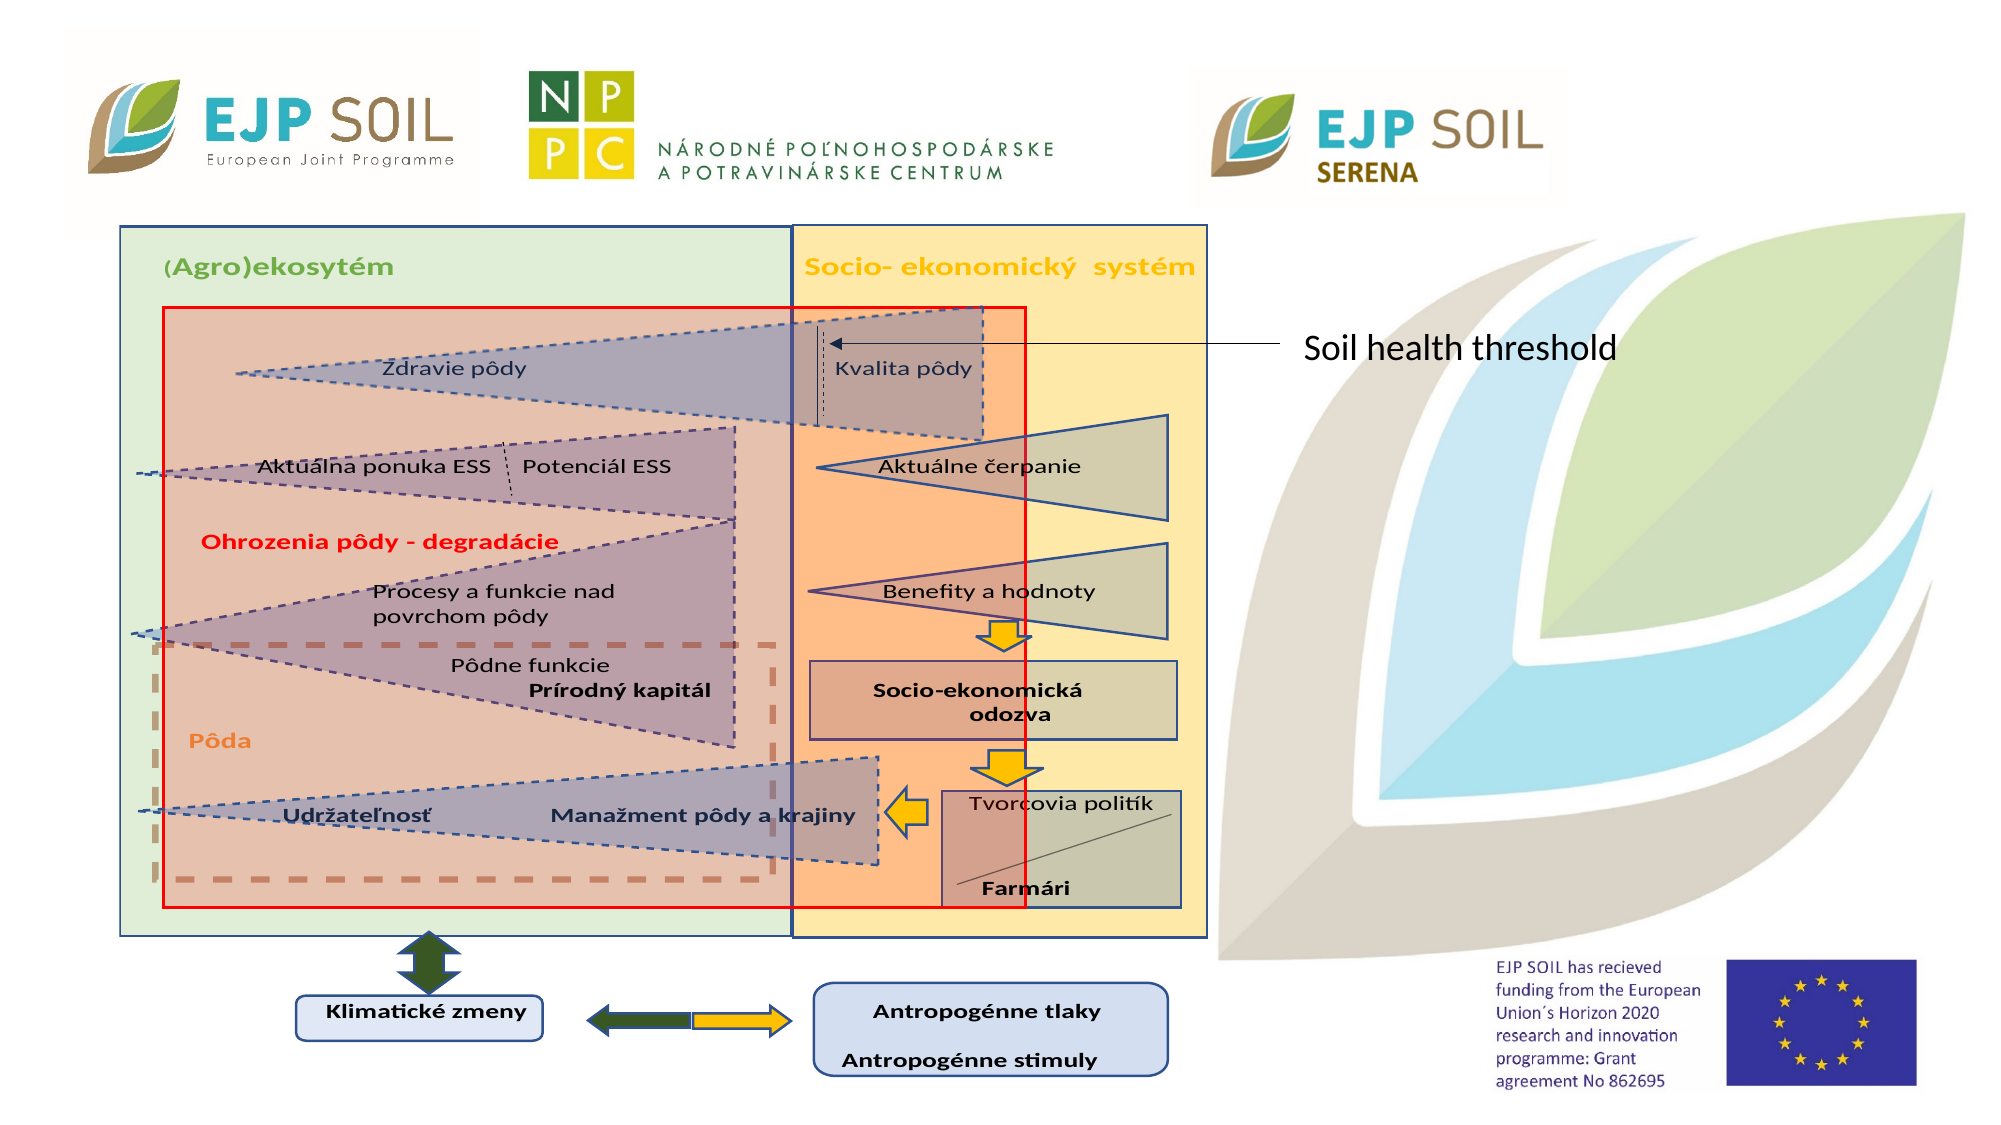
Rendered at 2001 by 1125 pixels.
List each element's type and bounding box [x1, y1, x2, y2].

picture [1168, 66, 2000, 1094]
text_box [63, 27, 1062, 241]
picture [226, 305, 985, 442]
list [119, 177, 1209, 1125]
